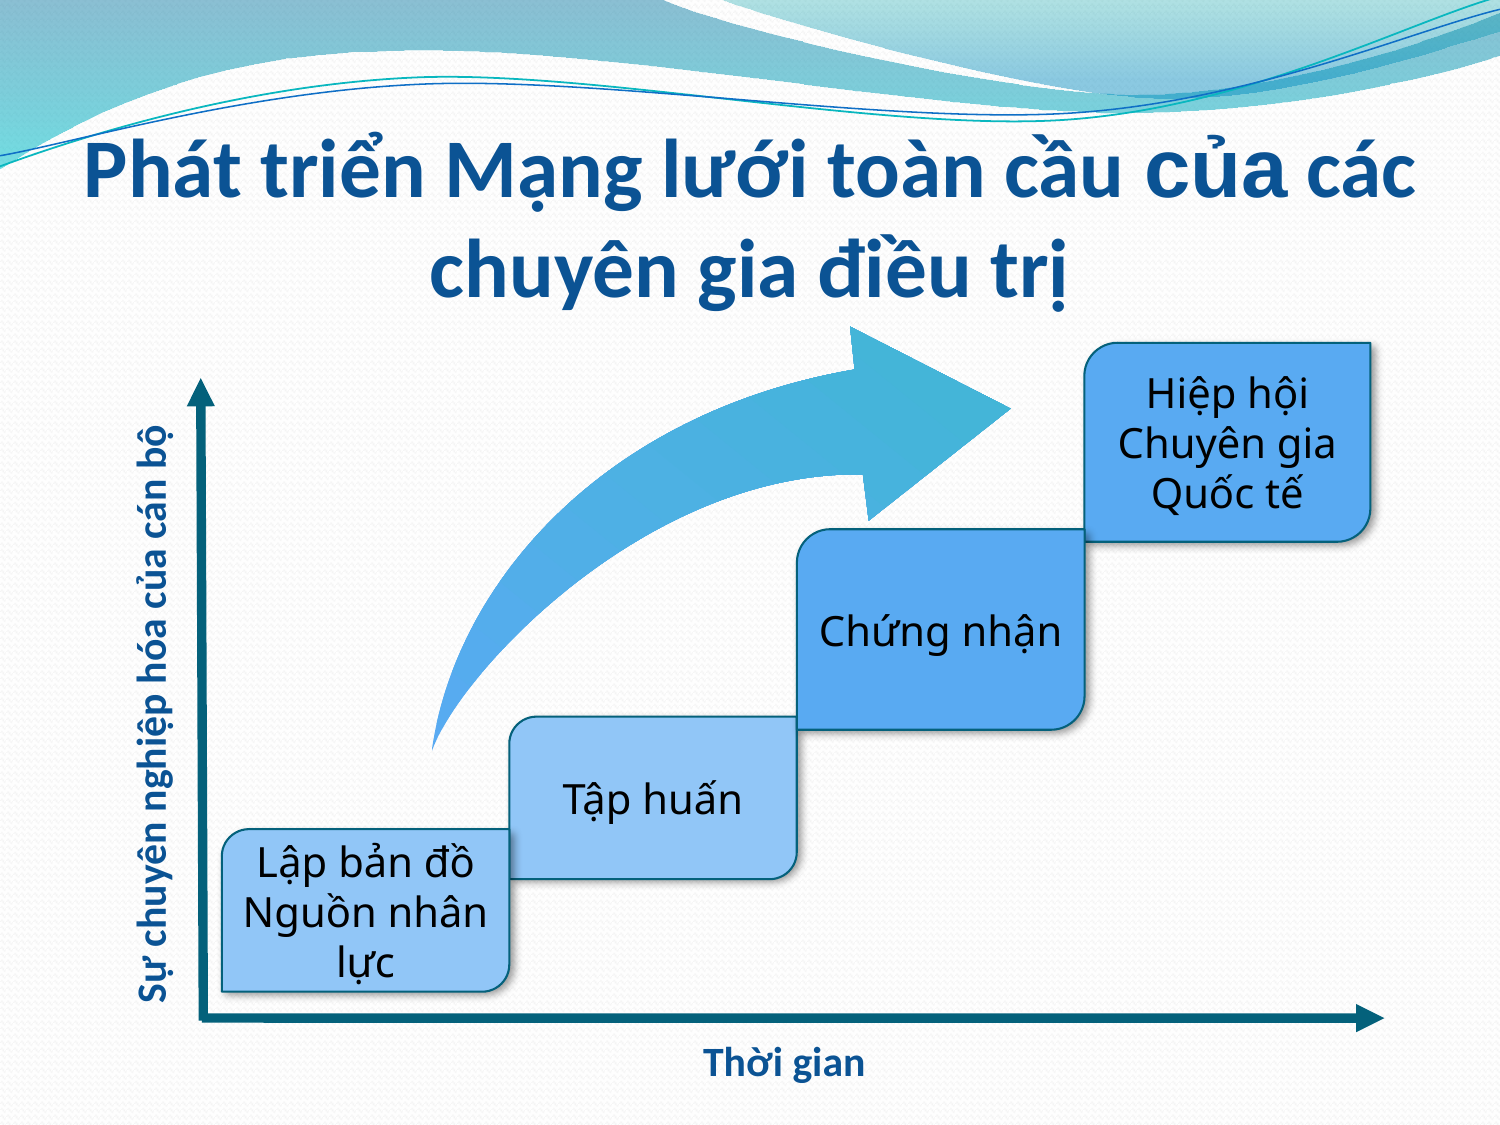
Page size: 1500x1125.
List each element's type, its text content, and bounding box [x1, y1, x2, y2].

text_box Hiệp hội Chuyên gia Quốc tế [1084, 342, 1371, 542]
text_box [204, 1011, 1385, 1025]
text_box Chứng nhận [796, 529, 1085, 730]
text_box [194, 378, 207, 1021]
text_box Lập bản đồ Nguồn nhân lực [221, 829, 510, 992]
text_box [431, 326, 1011, 753]
title Phát triển Mạng lưới toàn cầu của các chuyên gia điều trị [0, 126, 1500, 314]
text_box Tập huấn [509, 716, 797, 880]
text_box Sự chuyên nghiệp hóa của cán bộ [116, 409, 178, 1019]
text_box Thời gian [228, 1027, 1341, 1089]
